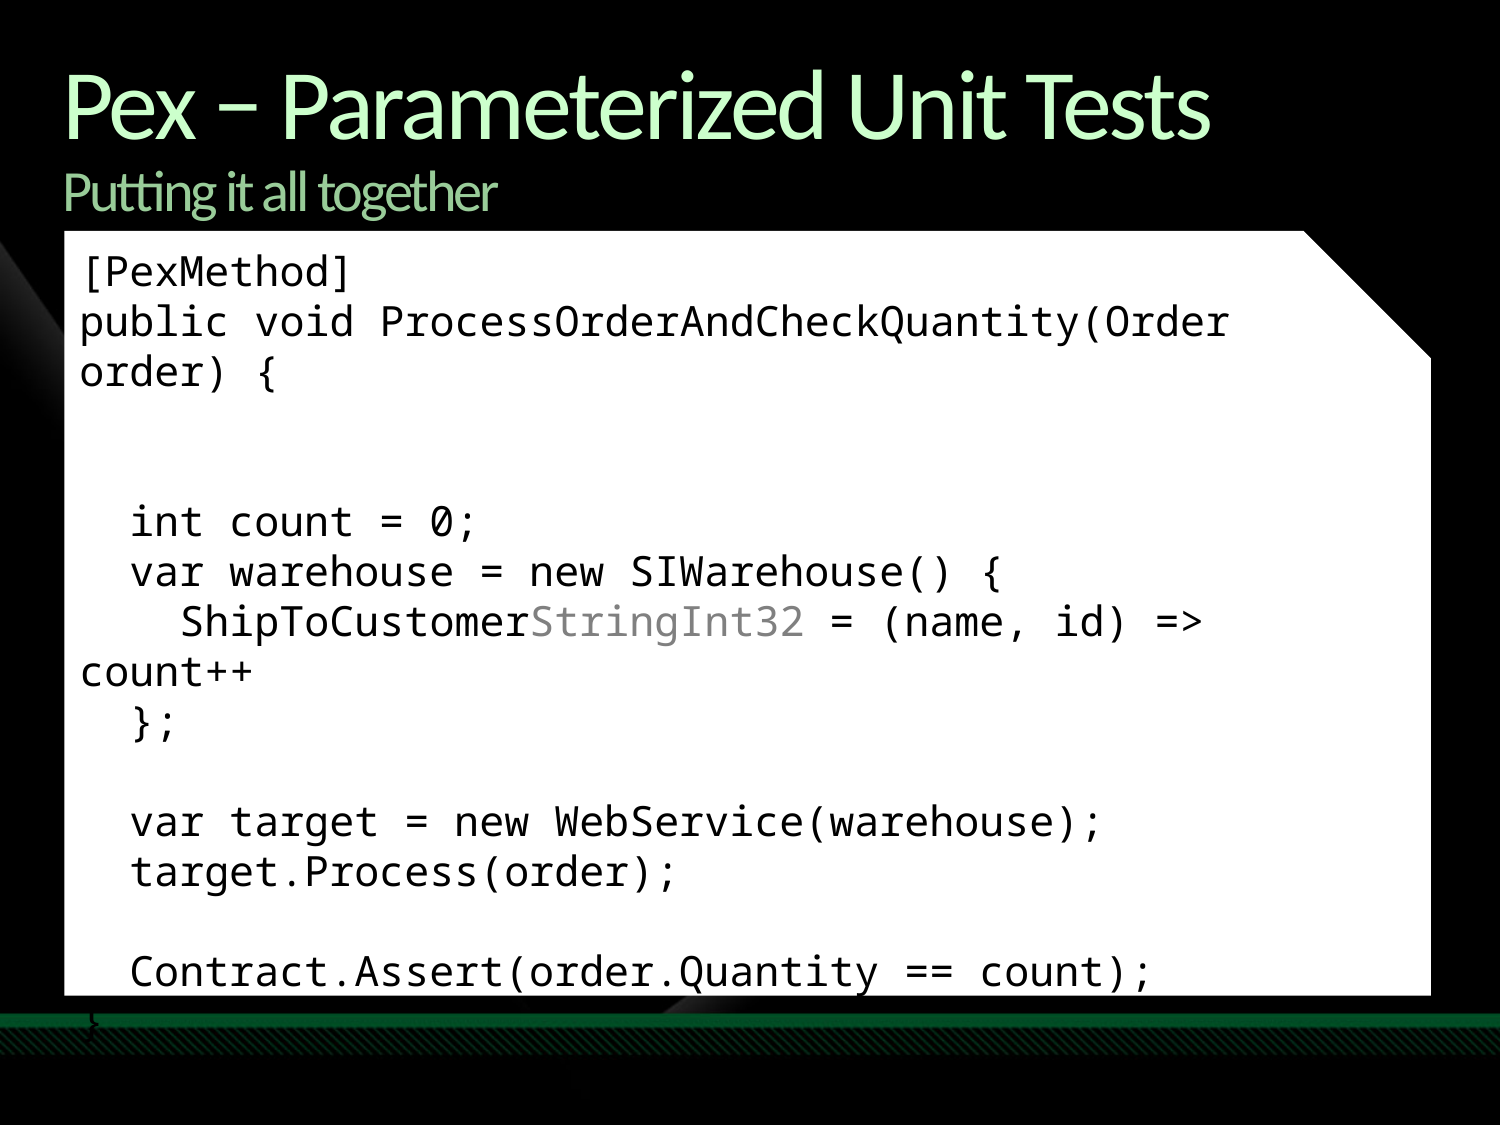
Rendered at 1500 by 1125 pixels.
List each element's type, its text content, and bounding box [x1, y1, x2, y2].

picture [0, 0, 1500, 1125]
title Pex − Parameterized Unit Tests Putting it all together [62, 53, 1438, 208]
text_box [PexMethod] public void ProcessOrderAndCheckQuantity(Order order) { int count = 0; var warehouse = new SIWarehouse() { ShipToCustomerStringInt32 = (name, id) => count++ }; var target = new WebService(warehouse); target.Process(order); Contract.Assert(order.Quantity == count); } [59, 226, 1436, 1001]
